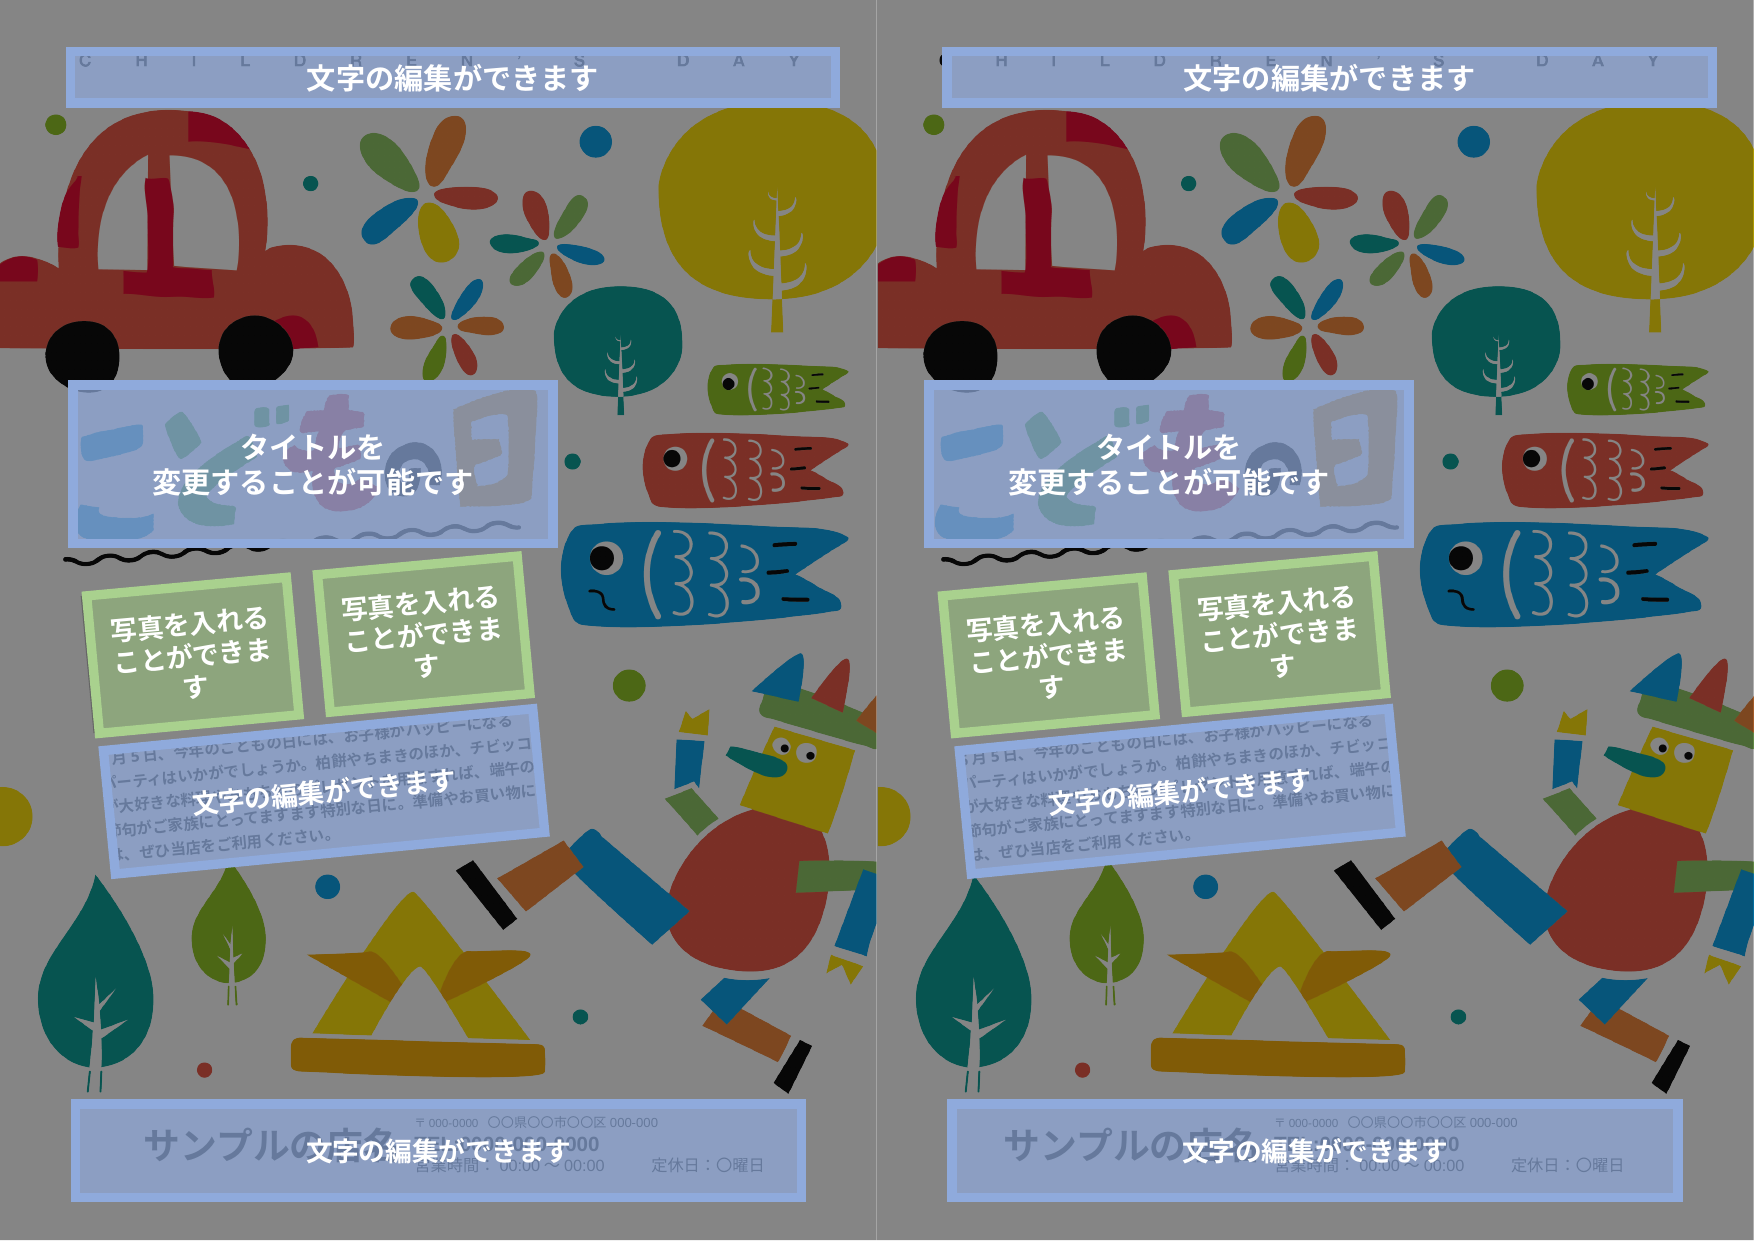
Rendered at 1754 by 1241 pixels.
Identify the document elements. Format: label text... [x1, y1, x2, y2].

text_box 写真を入れることができます [941, 576, 1157, 735]
text_box 文字の編集ができます [951, 1103, 1679, 1198]
text_box 文字の編集ができます [946, 51, 1713, 104]
text_box タイトルを 変更することが可能です [550, 384, 554, 545]
text_box 文字の編集ができます [74, 1103, 803, 1198]
text_box 文字の編集ができます [102, 707, 546, 876]
text_box [0, 0, 876, 1241]
text_box 写真を入れることができます [316, 555, 532, 714]
text_box 写真を入れることができます [1172, 555, 1387, 714]
picture [922, 376, 1410, 555]
picture [927, 41, 1671, 79]
text_box 文字の編集ができます [958, 707, 1402, 876]
picture [67, 41, 812, 79]
text_box 写真を入れることができます [85, 576, 301, 735]
text_box 文字の編集ができます [69, 51, 837, 104]
text_box [876, 0, 1754, 1241]
picture [62, 376, 550, 555]
